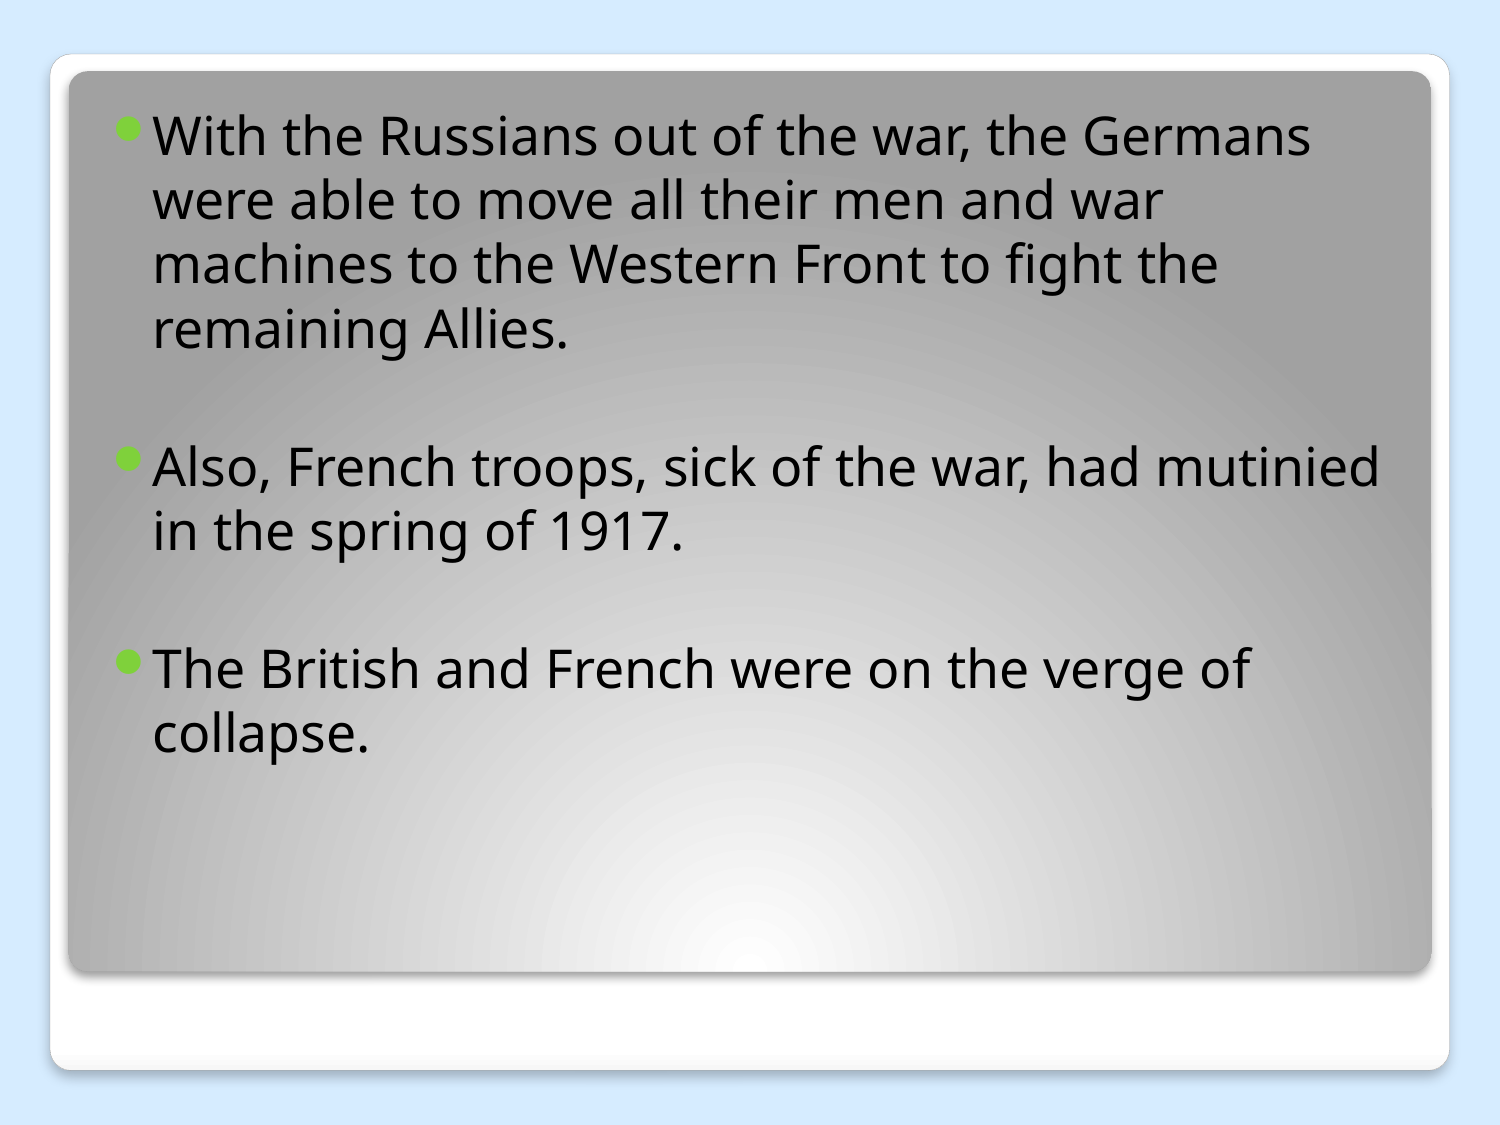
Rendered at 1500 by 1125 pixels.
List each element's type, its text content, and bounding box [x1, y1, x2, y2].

list With the Russians out of the war, the Germans were able to move all their men and war machines to the Western Front to fight the remaining Allies. Also, French troops, sick of the war, had mutinied in the spring of 1917. The British and French were on the verge of collapse. [82, 86, 1425, 774]
